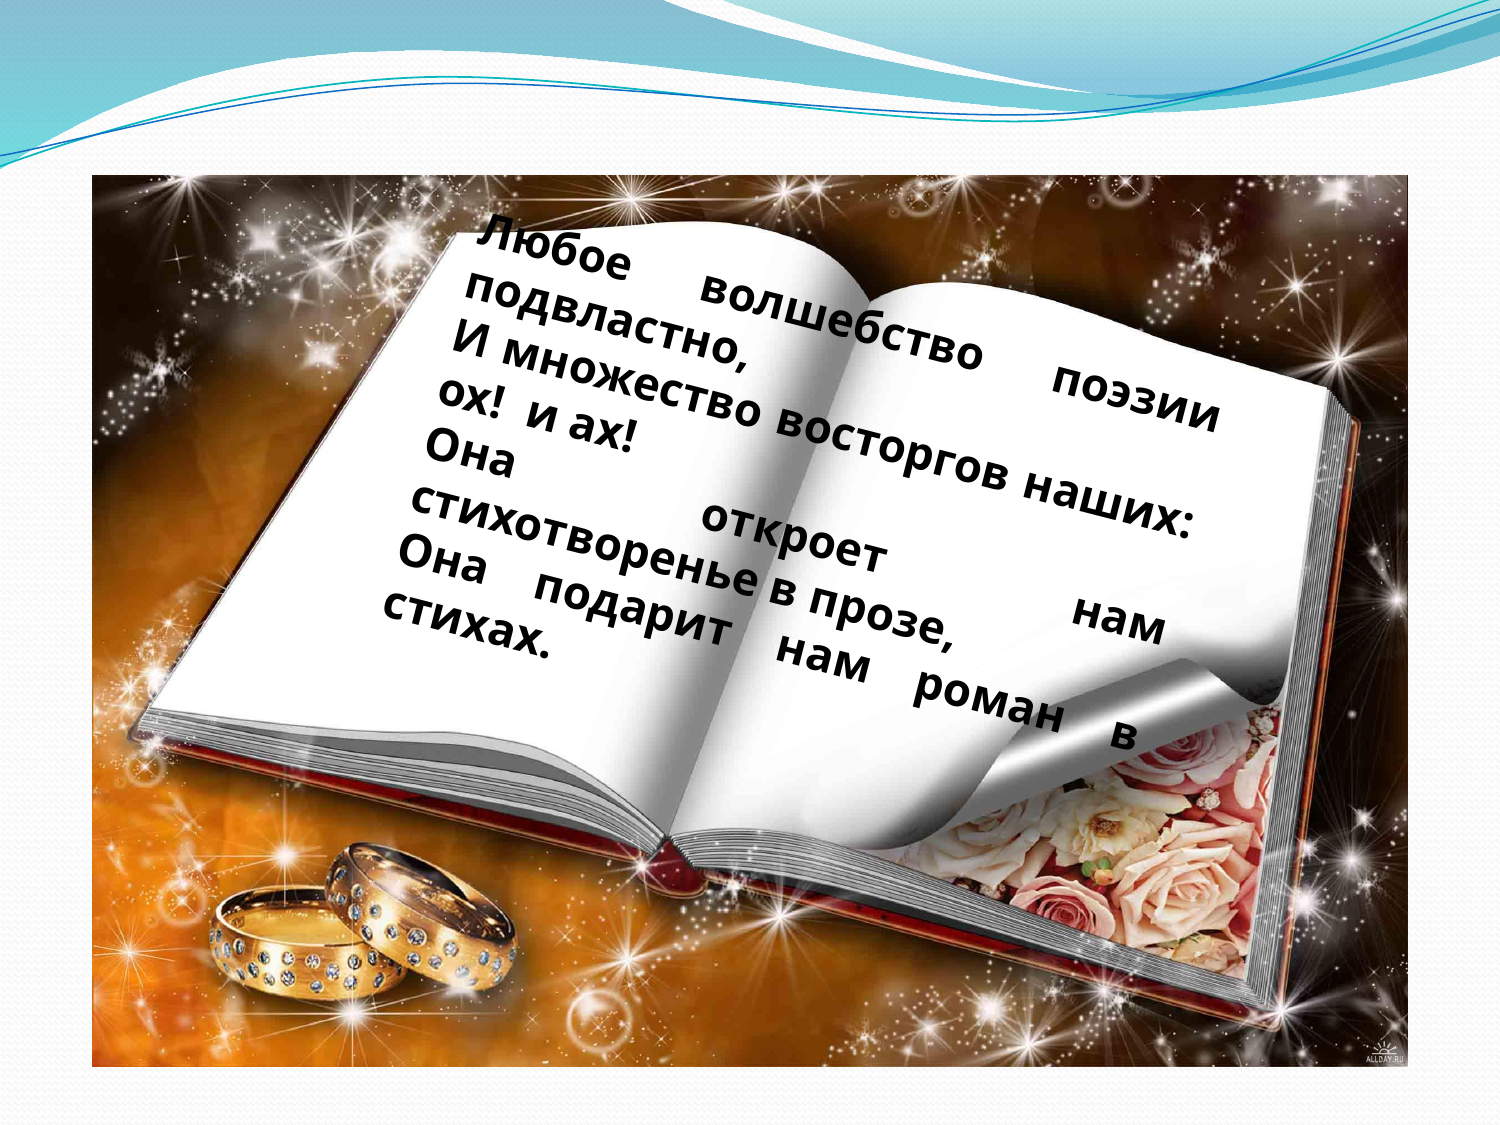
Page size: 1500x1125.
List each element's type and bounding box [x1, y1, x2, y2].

picture [92, 175, 1408, 1067]
